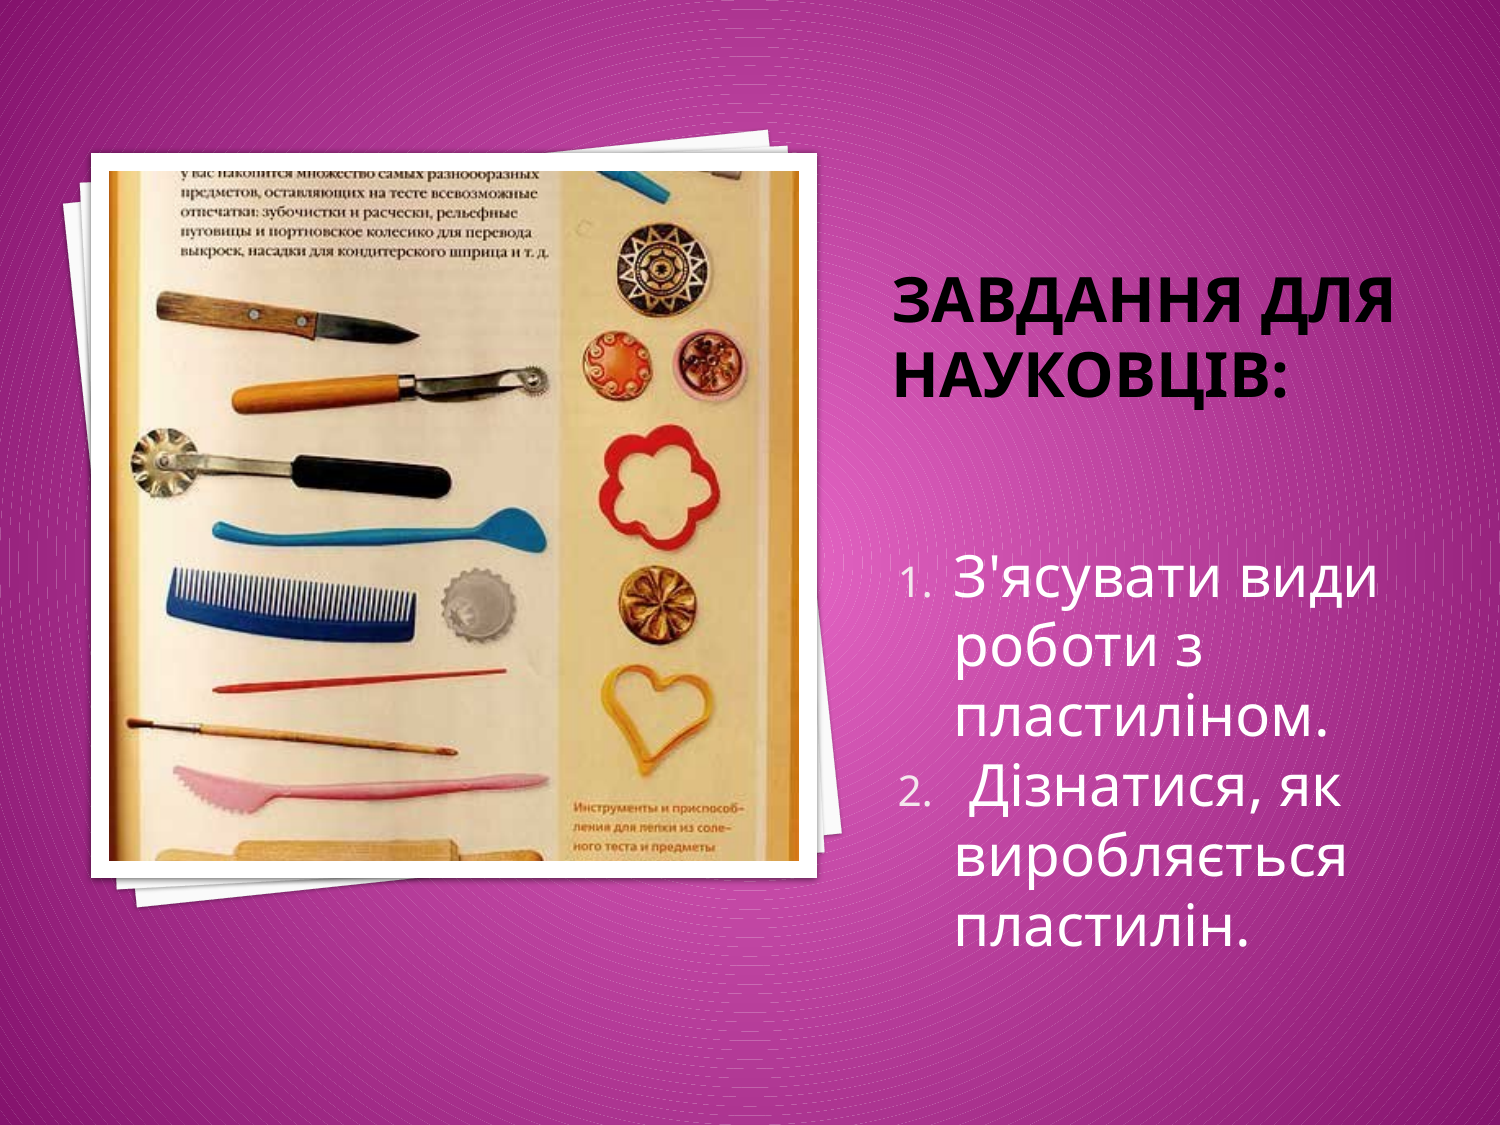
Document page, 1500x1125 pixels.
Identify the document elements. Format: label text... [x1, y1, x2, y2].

picture [108, 170, 800, 862]
title Завдання для науковців: [884, 187, 1447, 411]
list З'ясувати види роботи з пластиліном. Дізнатися, як виробляється пластилін. [884, 538, 1447, 973]
